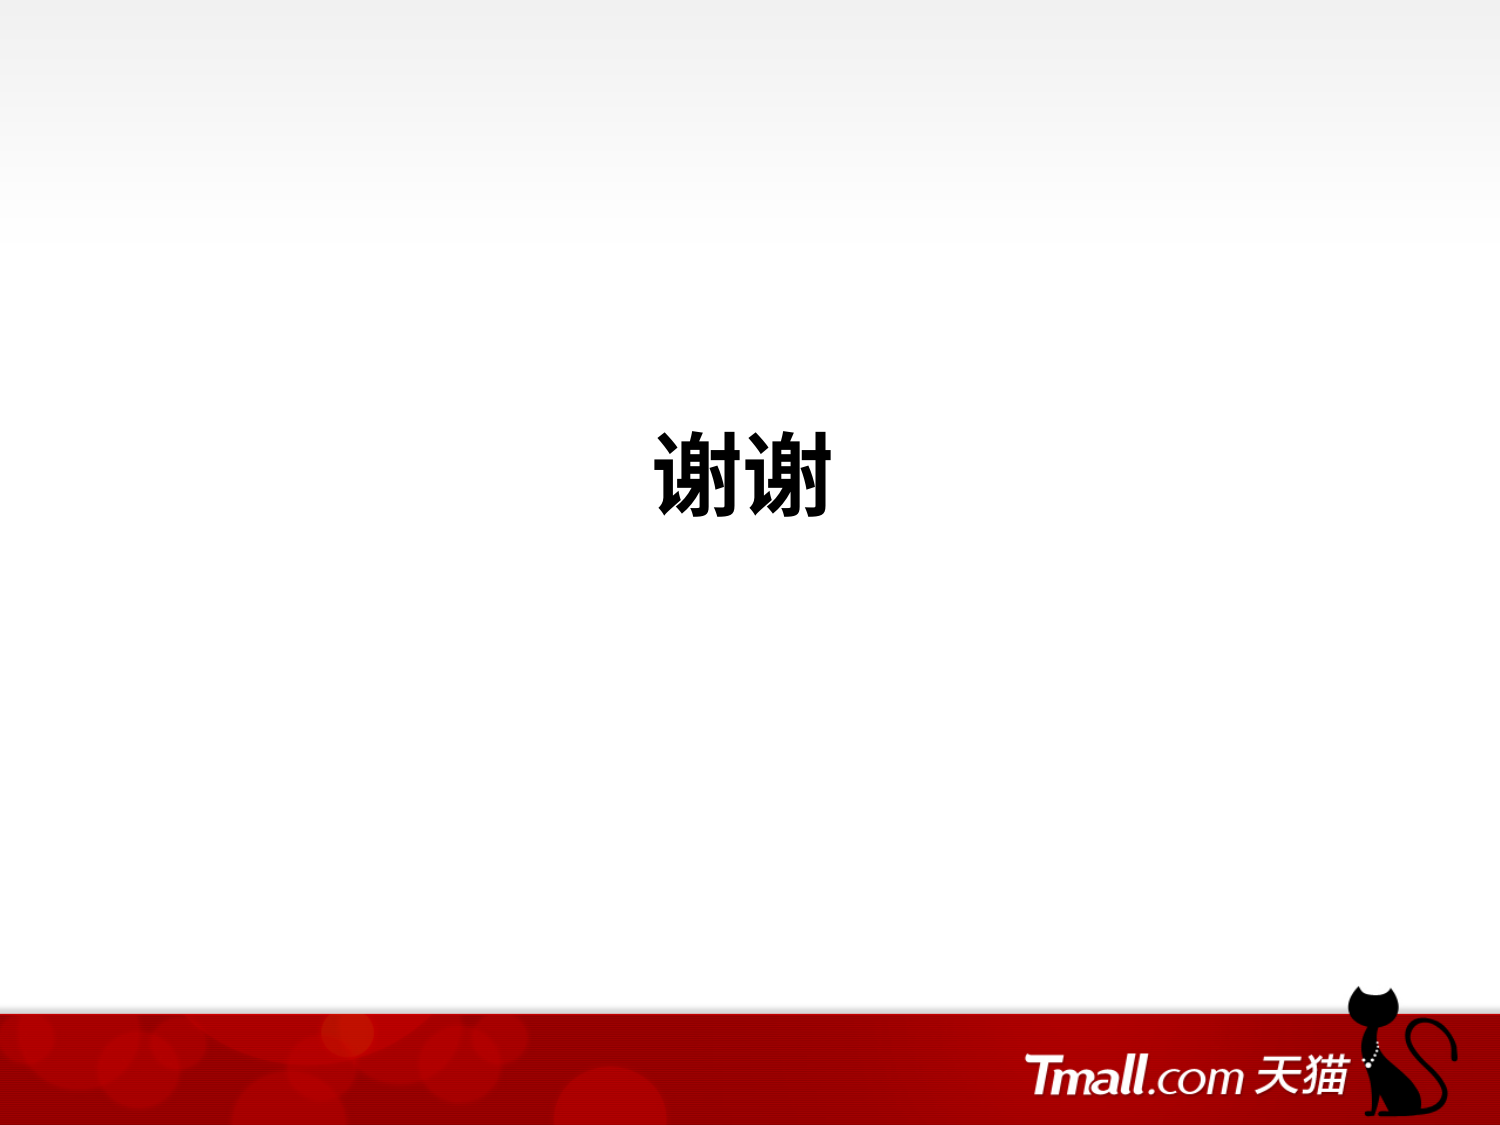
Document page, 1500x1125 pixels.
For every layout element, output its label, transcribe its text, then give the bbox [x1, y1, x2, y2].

list 谢谢 [67, 218, 1418, 961]
picture [0, 0, 1500, 1125]
